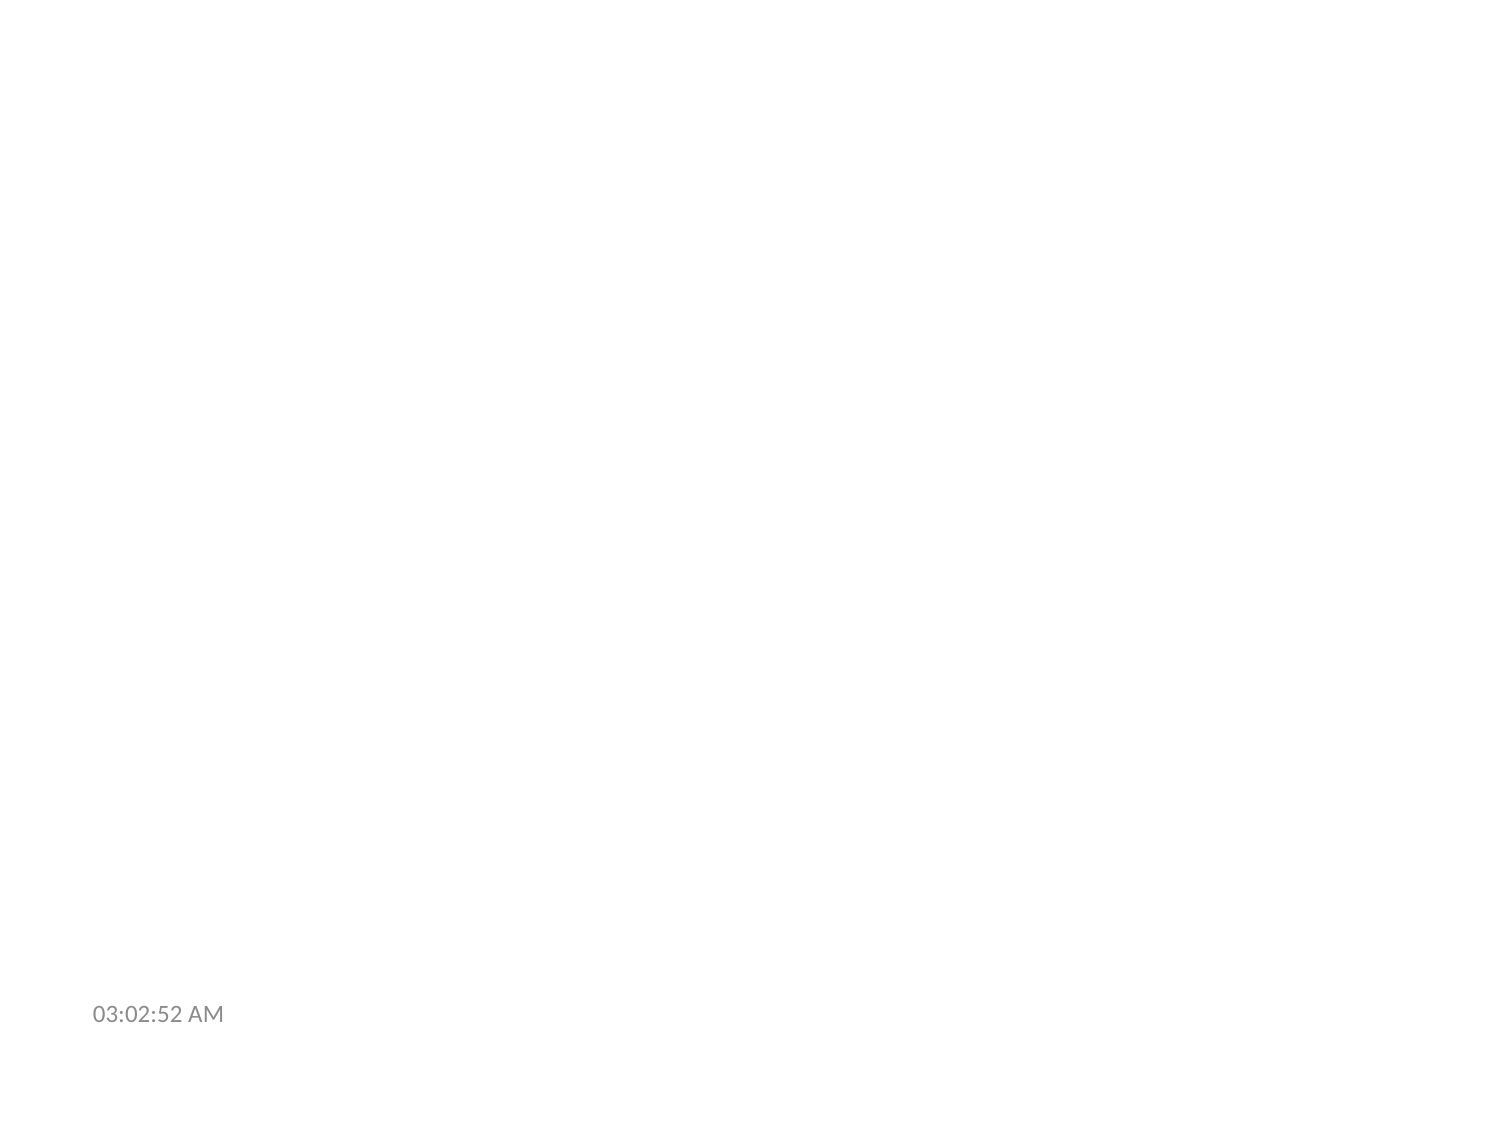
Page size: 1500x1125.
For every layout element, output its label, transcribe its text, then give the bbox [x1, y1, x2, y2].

text_box 3:35:09 PM [77, 982, 428, 1043]
